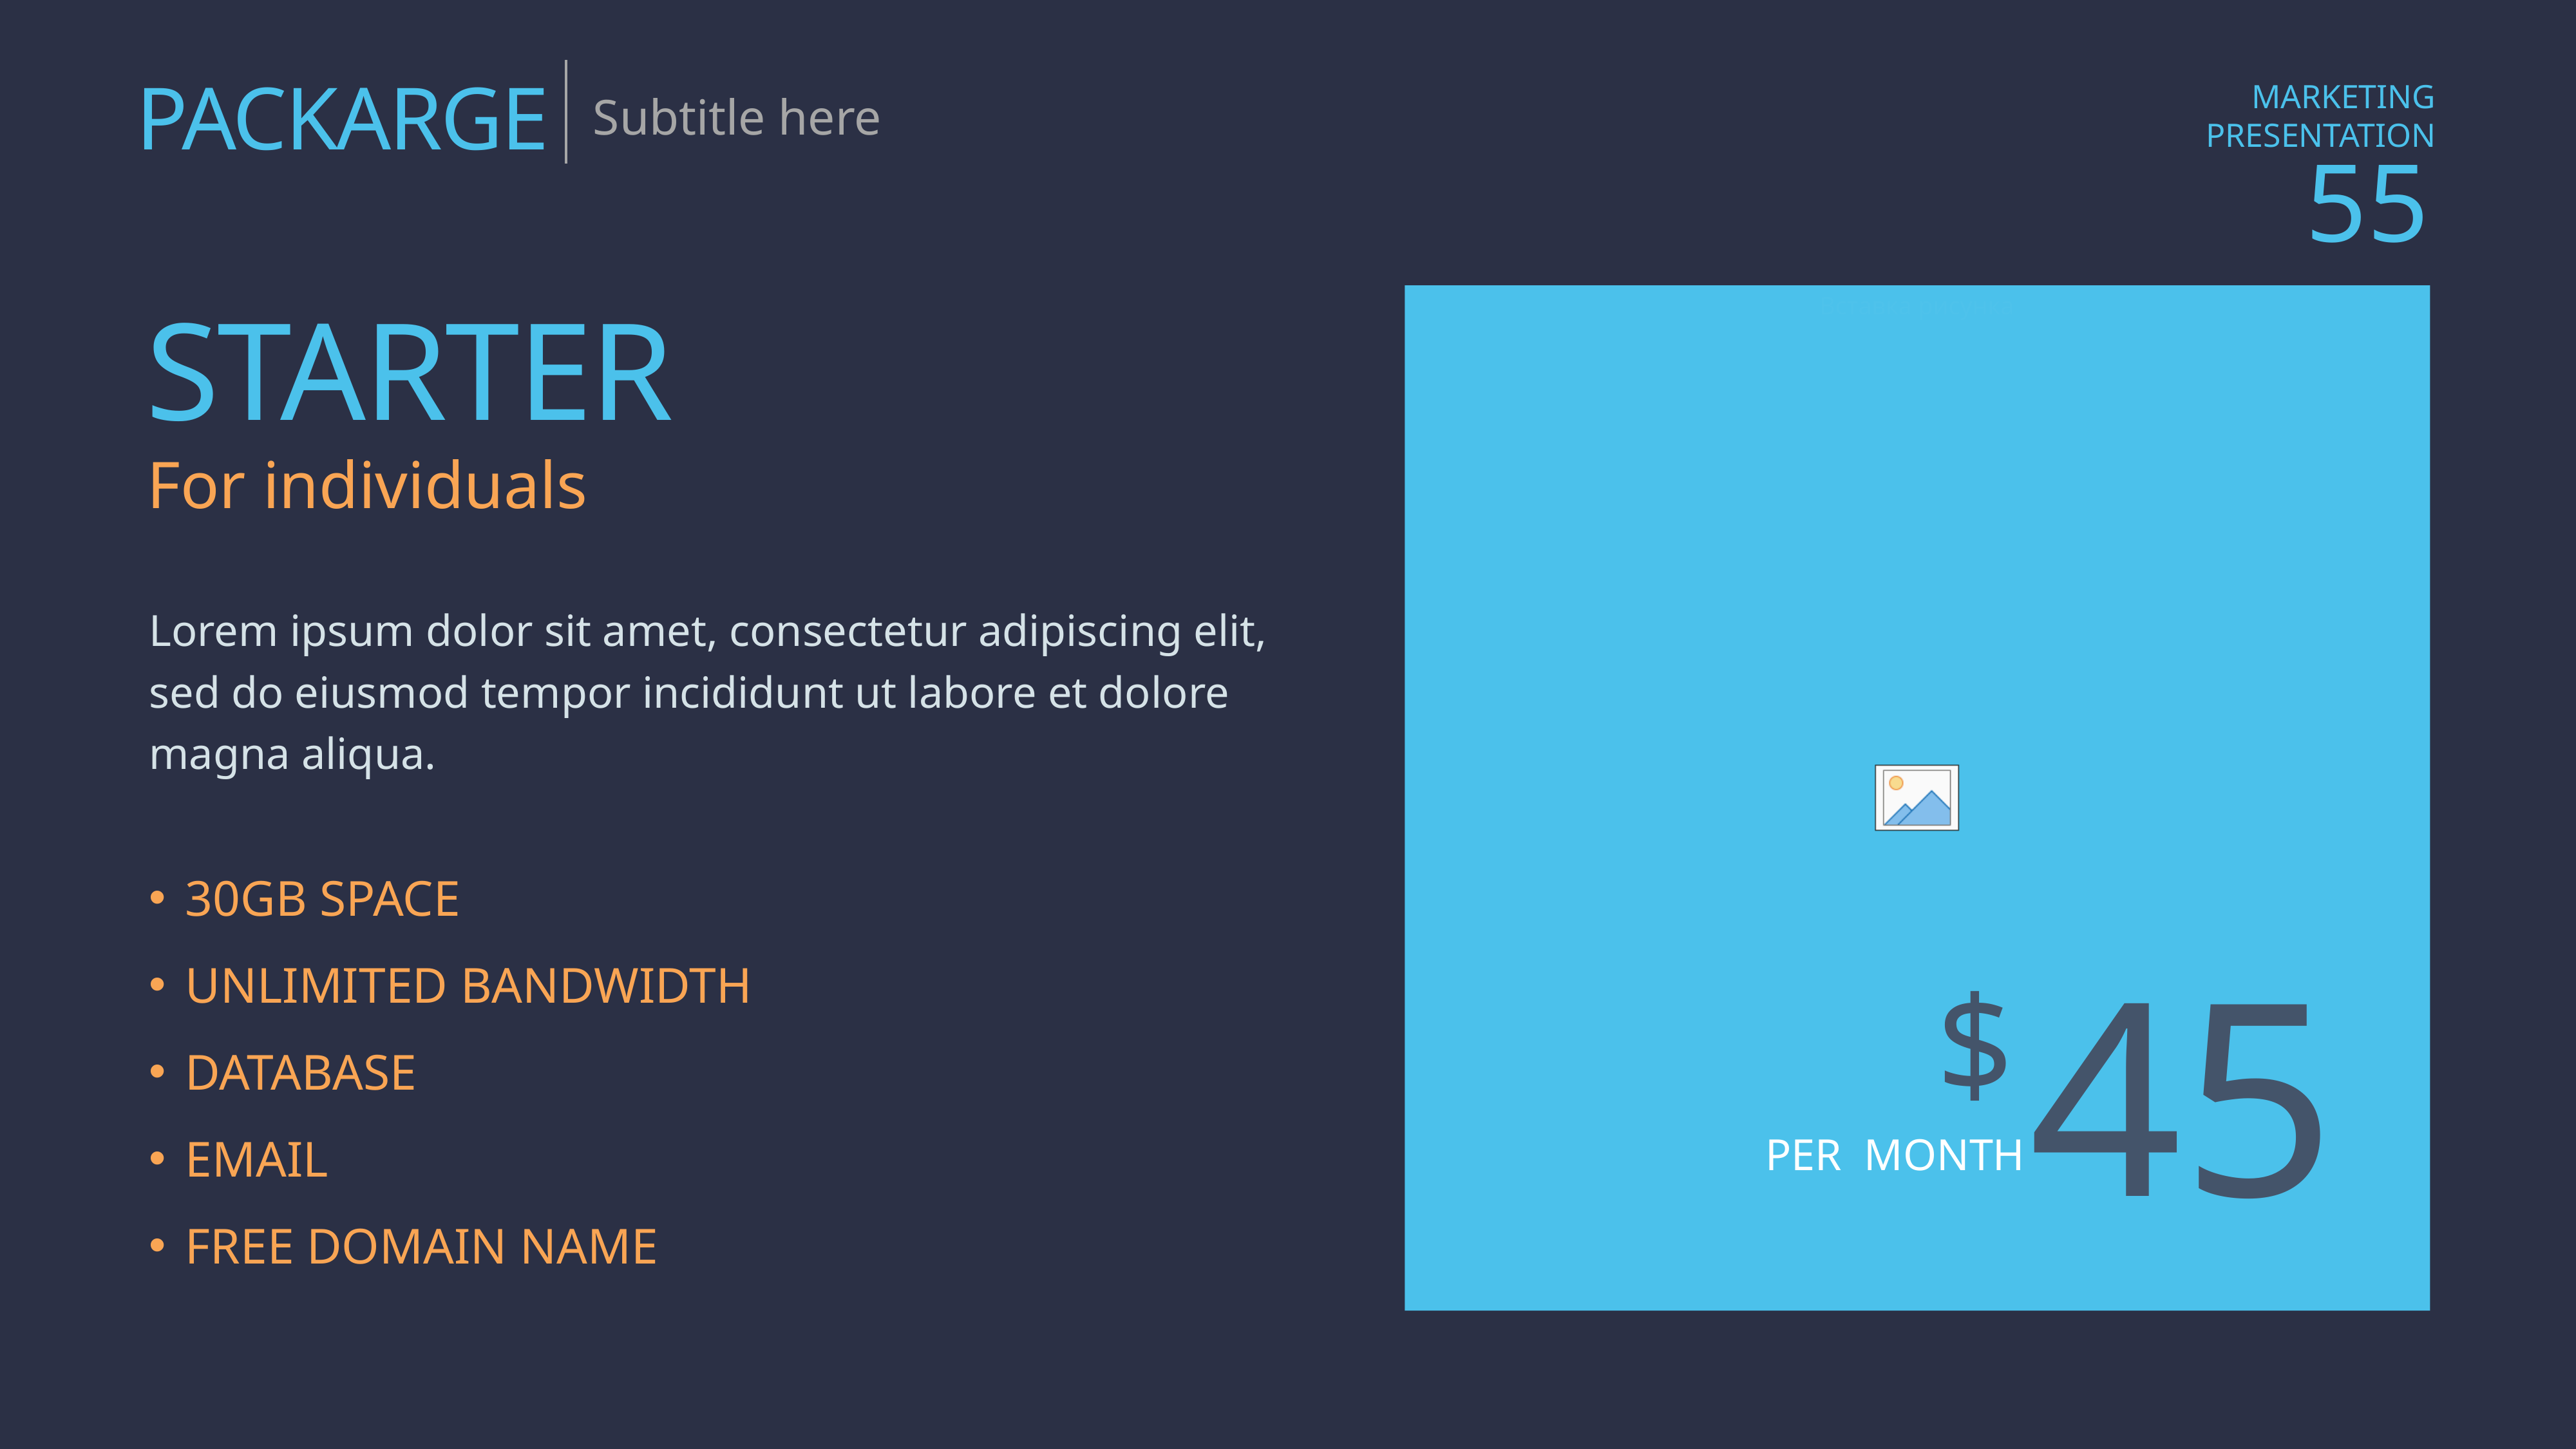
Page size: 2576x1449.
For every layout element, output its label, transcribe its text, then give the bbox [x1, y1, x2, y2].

text_box 30GB SPACE UNLIMITED BANDWIDTH DATABASE EMAIL FREE DOMAIN NAME [149, 838, 1148, 1274]
text_box Lorem ipsum dolor sit amet, consectetur adipiscing elit, sed do eiusmod tempor incididunt ut labore et dolore magna aliqua. [149, 592, 1291, 779]
picture [1405, 285, 2429, 1311]
text_box Subtitle here [583, 81, 891, 149]
text_box STARTER [146, 286, 674, 448]
text_box PACKARGE [136, 63, 549, 167]
text_box For individuals [147, 448, 588, 522]
